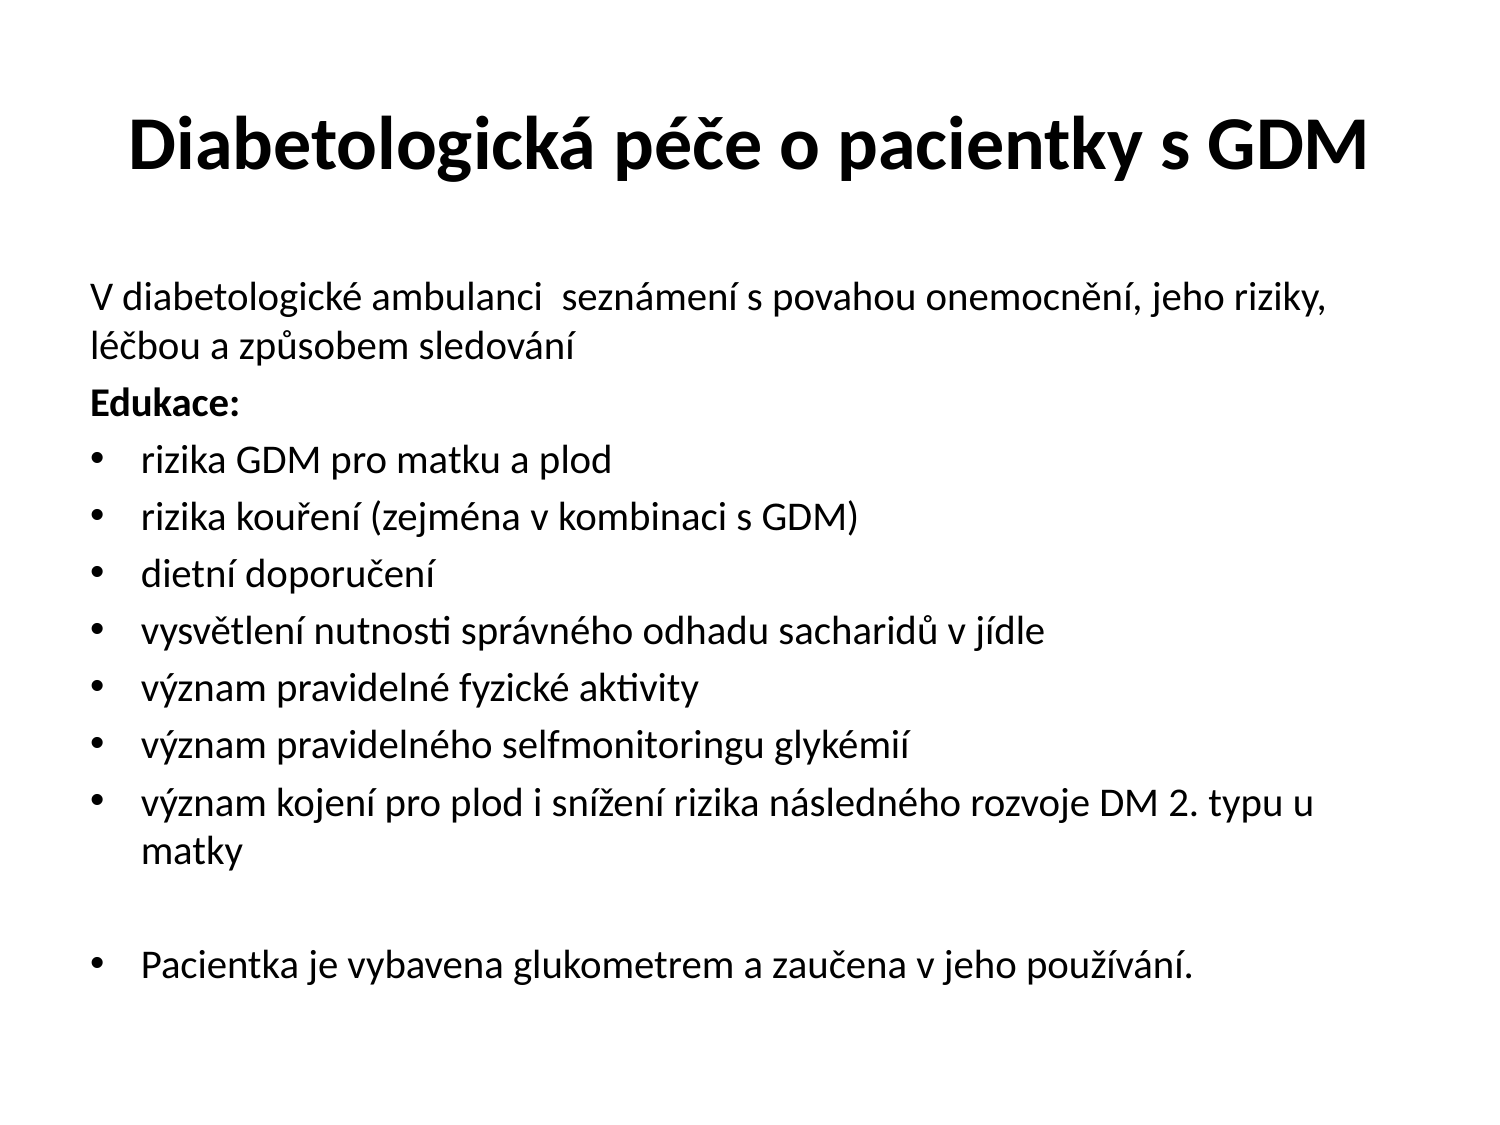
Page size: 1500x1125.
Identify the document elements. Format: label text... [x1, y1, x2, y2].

list V diabetologické ambulanci seznámení s povahou onemocnění, jeho riziky, léčbou a způsobem sledování Edukace: rizika GDM pro matku a plod rizika kouření (zejména v kombinaci s GDM) dietní doporučení vysvětlení nutnosti správného odhadu sacharidů v jídle význam pravidelné fyzické aktivity význam pravidelného selfmonitoringu glykémií význam kojení pro plod i snížení rizika následného rozvoje DM 2. typu u matky Pacientka je vybavena glukometrem a zaučena v jeho používání. [75, 262, 1425, 1005]
title Diabetologická péče o pacientky s GDM [75, 45, 1425, 233]
